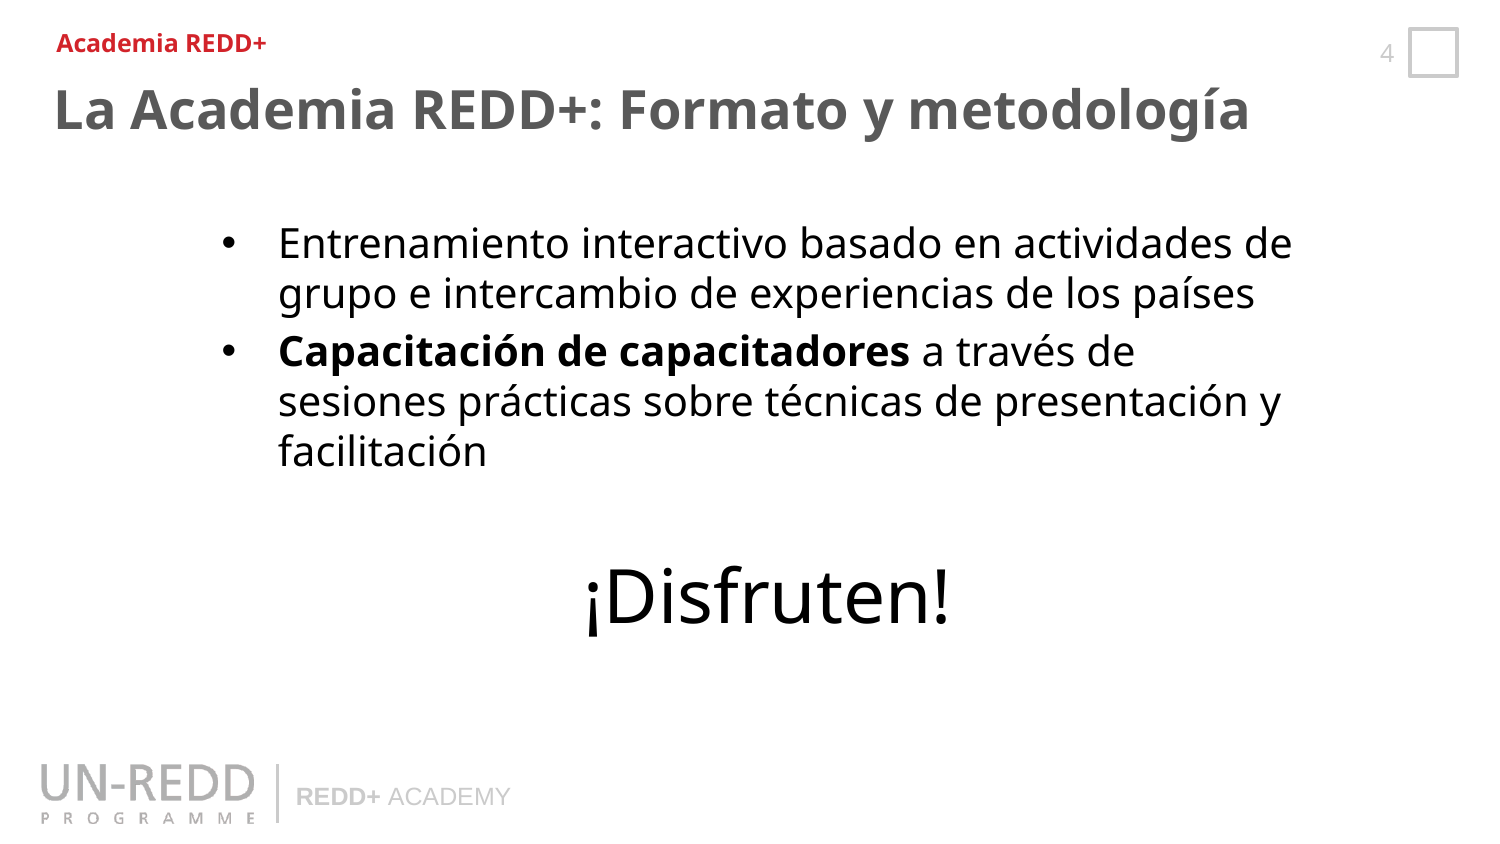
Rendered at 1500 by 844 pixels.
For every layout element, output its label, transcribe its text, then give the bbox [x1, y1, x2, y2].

list La Academia REDD+: Formato y metodología [38, 67, 1459, 186]
list Academia REDD+ [41, 20, 821, 68]
list Entrenamiento interactivo basado en actividades de grupo e intercambio de experiencias de los países Capacitación de capacitadores a través de sesiones prácticas sobre técnicas de presentación y facilitación ¡Disfruten! [206, 209, 1329, 753]
picture [41, 764, 254, 824]
